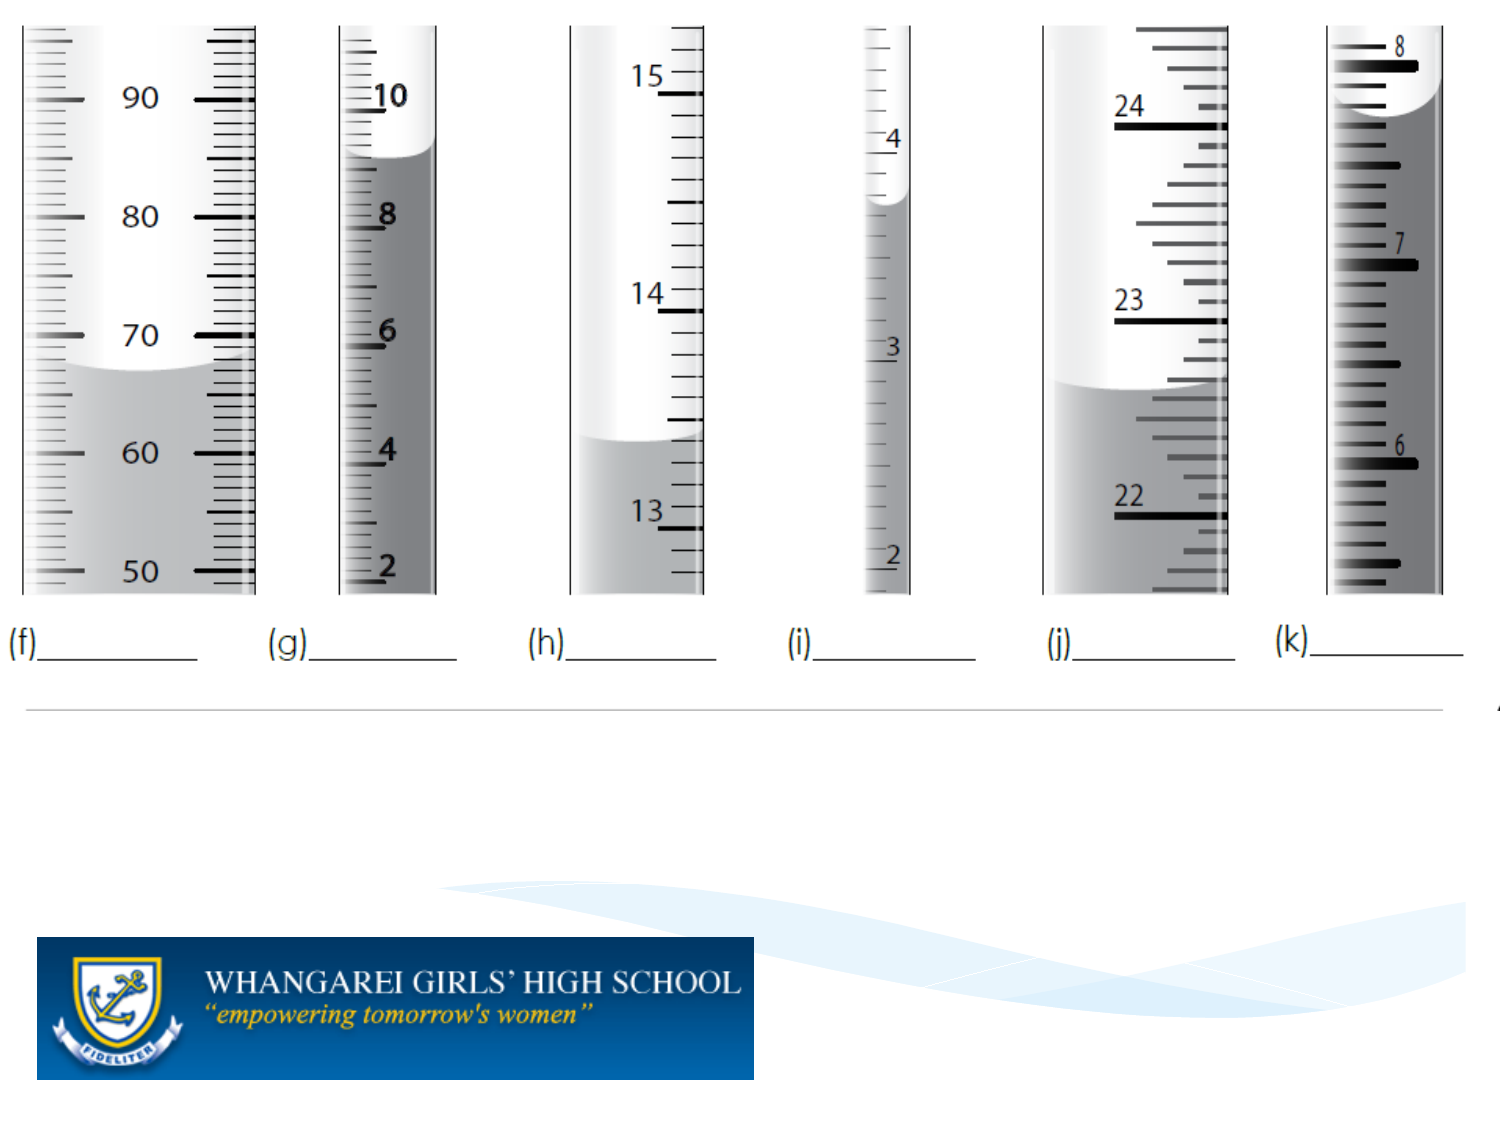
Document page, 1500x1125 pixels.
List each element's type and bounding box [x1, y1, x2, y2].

picture [1, 3, 1500, 711]
picture [37, 937, 754, 1080]
